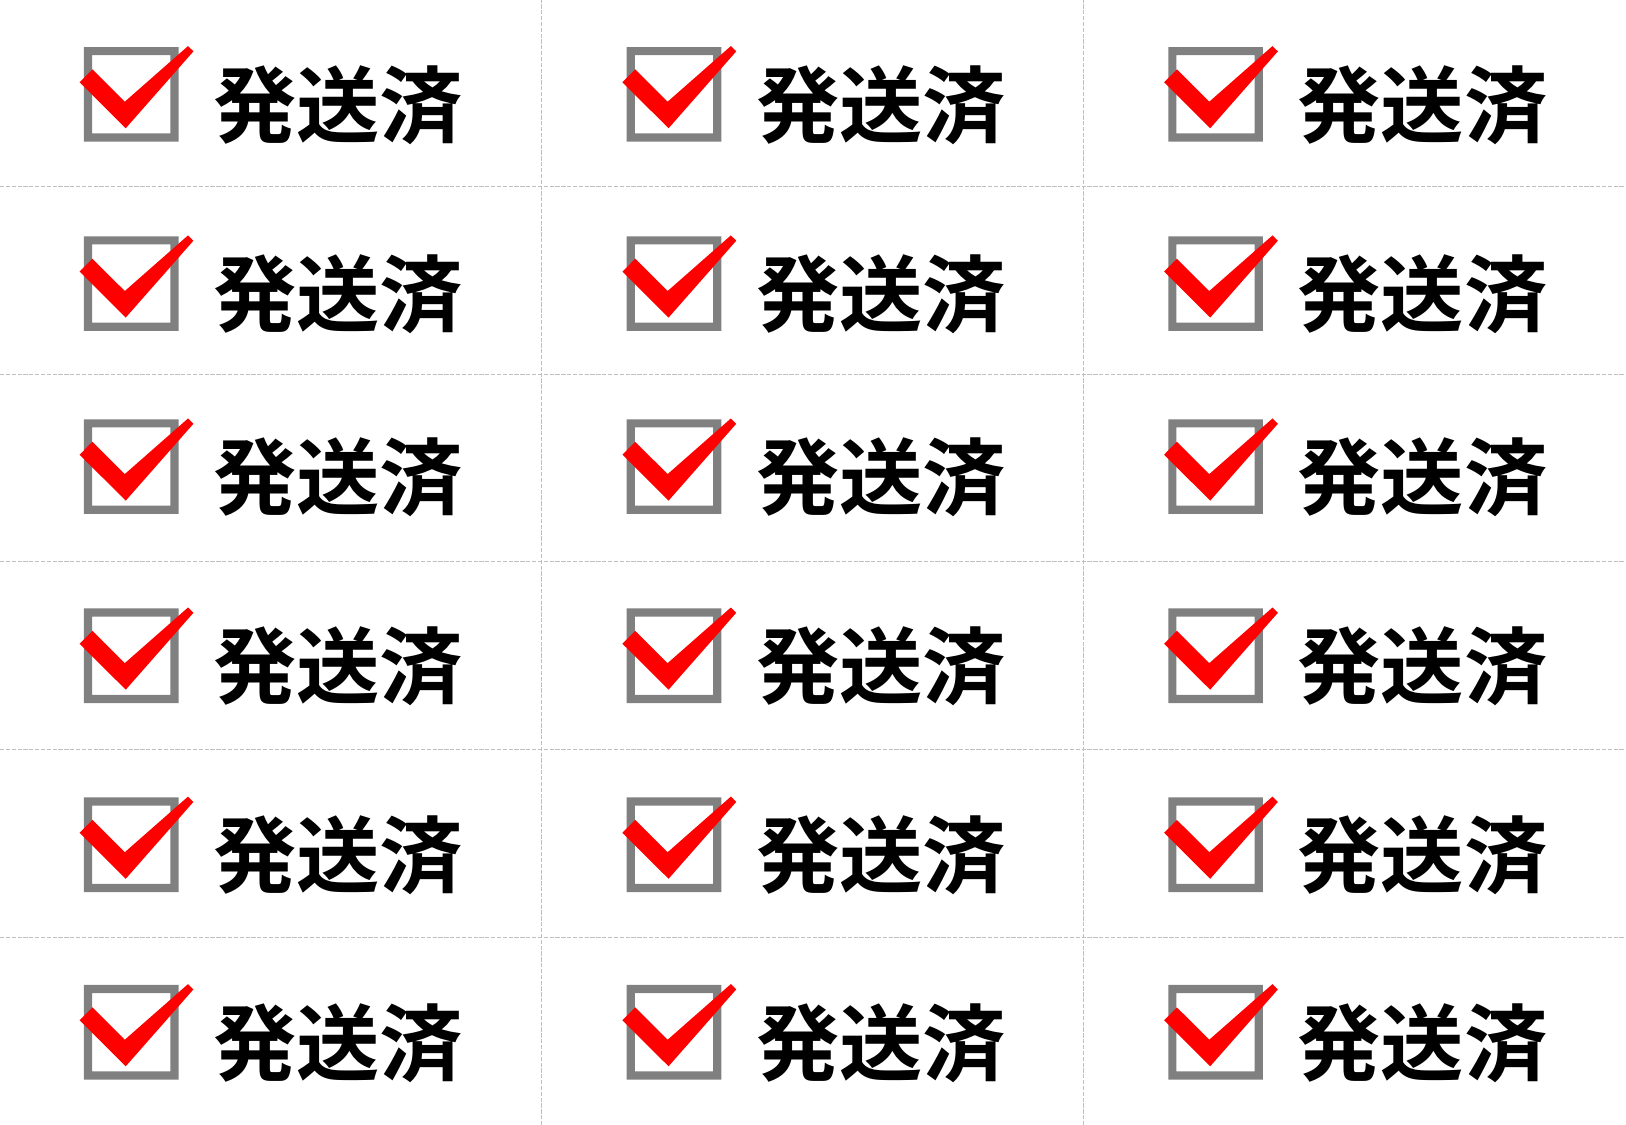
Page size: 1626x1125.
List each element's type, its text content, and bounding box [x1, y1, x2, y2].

text_box 発送済 [213, 614, 463, 715]
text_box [622, 235, 737, 331]
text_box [622, 418, 737, 514]
text_box 発送済 [755, 52, 1006, 153]
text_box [1164, 235, 1278, 331]
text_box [79, 984, 194, 1080]
text_box 発送済 [1297, 425, 1548, 526]
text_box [1164, 984, 1278, 1080]
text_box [79, 418, 194, 514]
text_box 発送済 [1297, 52, 1548, 153]
text_box 発送済 [1297, 614, 1548, 715]
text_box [79, 796, 194, 893]
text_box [1164, 607, 1278, 704]
text_box 発送済 [755, 242, 1006, 343]
text_box 発送済 [213, 242, 463, 343]
text_box 発送済 [1297, 242, 1548, 343]
text_box 発送済 [755, 990, 1006, 1091]
text_box 発送済 [1297, 803, 1548, 904]
text_box 発送済 [213, 425, 463, 526]
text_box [622, 46, 737, 142]
text_box 発送済 [213, 990, 463, 1091]
text_box 発送済 [755, 614, 1006, 715]
text_box 発送済 [213, 803, 463, 904]
text_box 発送済 [1297, 990, 1548, 1091]
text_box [622, 984, 737, 1080]
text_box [79, 46, 194, 142]
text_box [622, 607, 737, 704]
text_box 発送済 [755, 425, 1006, 526]
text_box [1164, 418, 1278, 514]
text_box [622, 796, 737, 893]
text_box 発送済 [213, 52, 463, 153]
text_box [79, 607, 194, 704]
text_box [79, 235, 194, 331]
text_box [1164, 796, 1278, 893]
text_box 発送済 [755, 803, 1006, 904]
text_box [1164, 46, 1278, 142]
